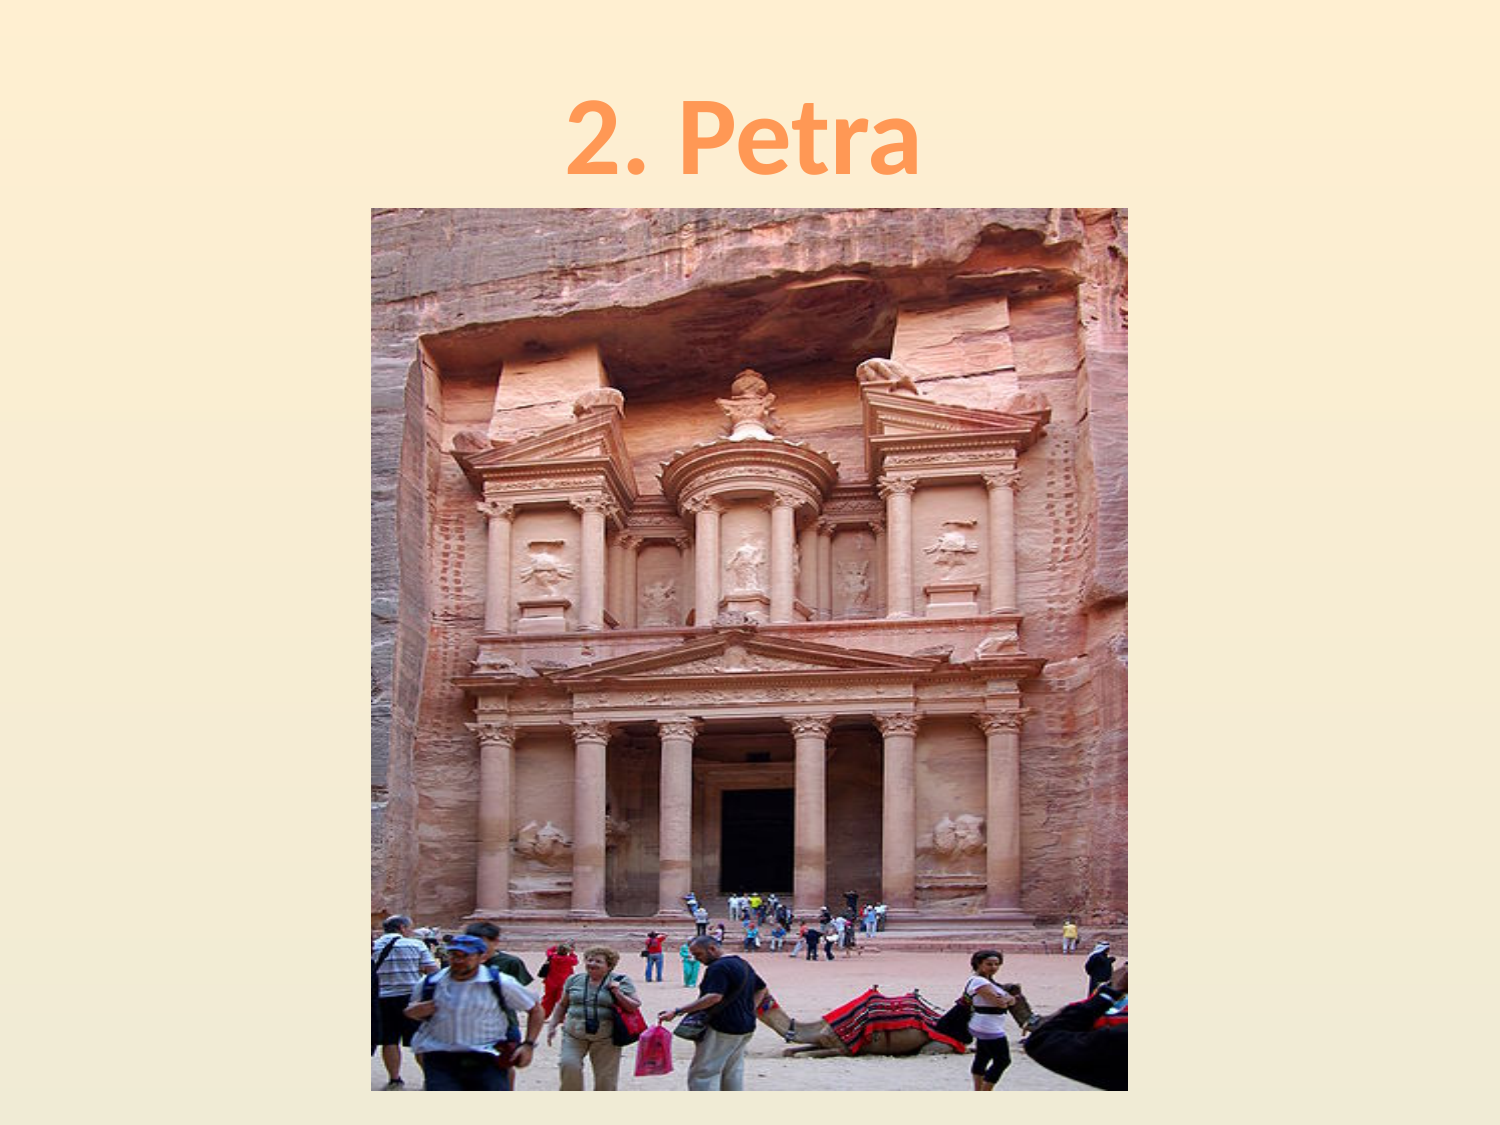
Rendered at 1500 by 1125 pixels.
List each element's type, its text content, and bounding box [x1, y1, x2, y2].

text_box 2. Petra [431, 54, 1058, 205]
picture [371, 207, 1129, 1092]
